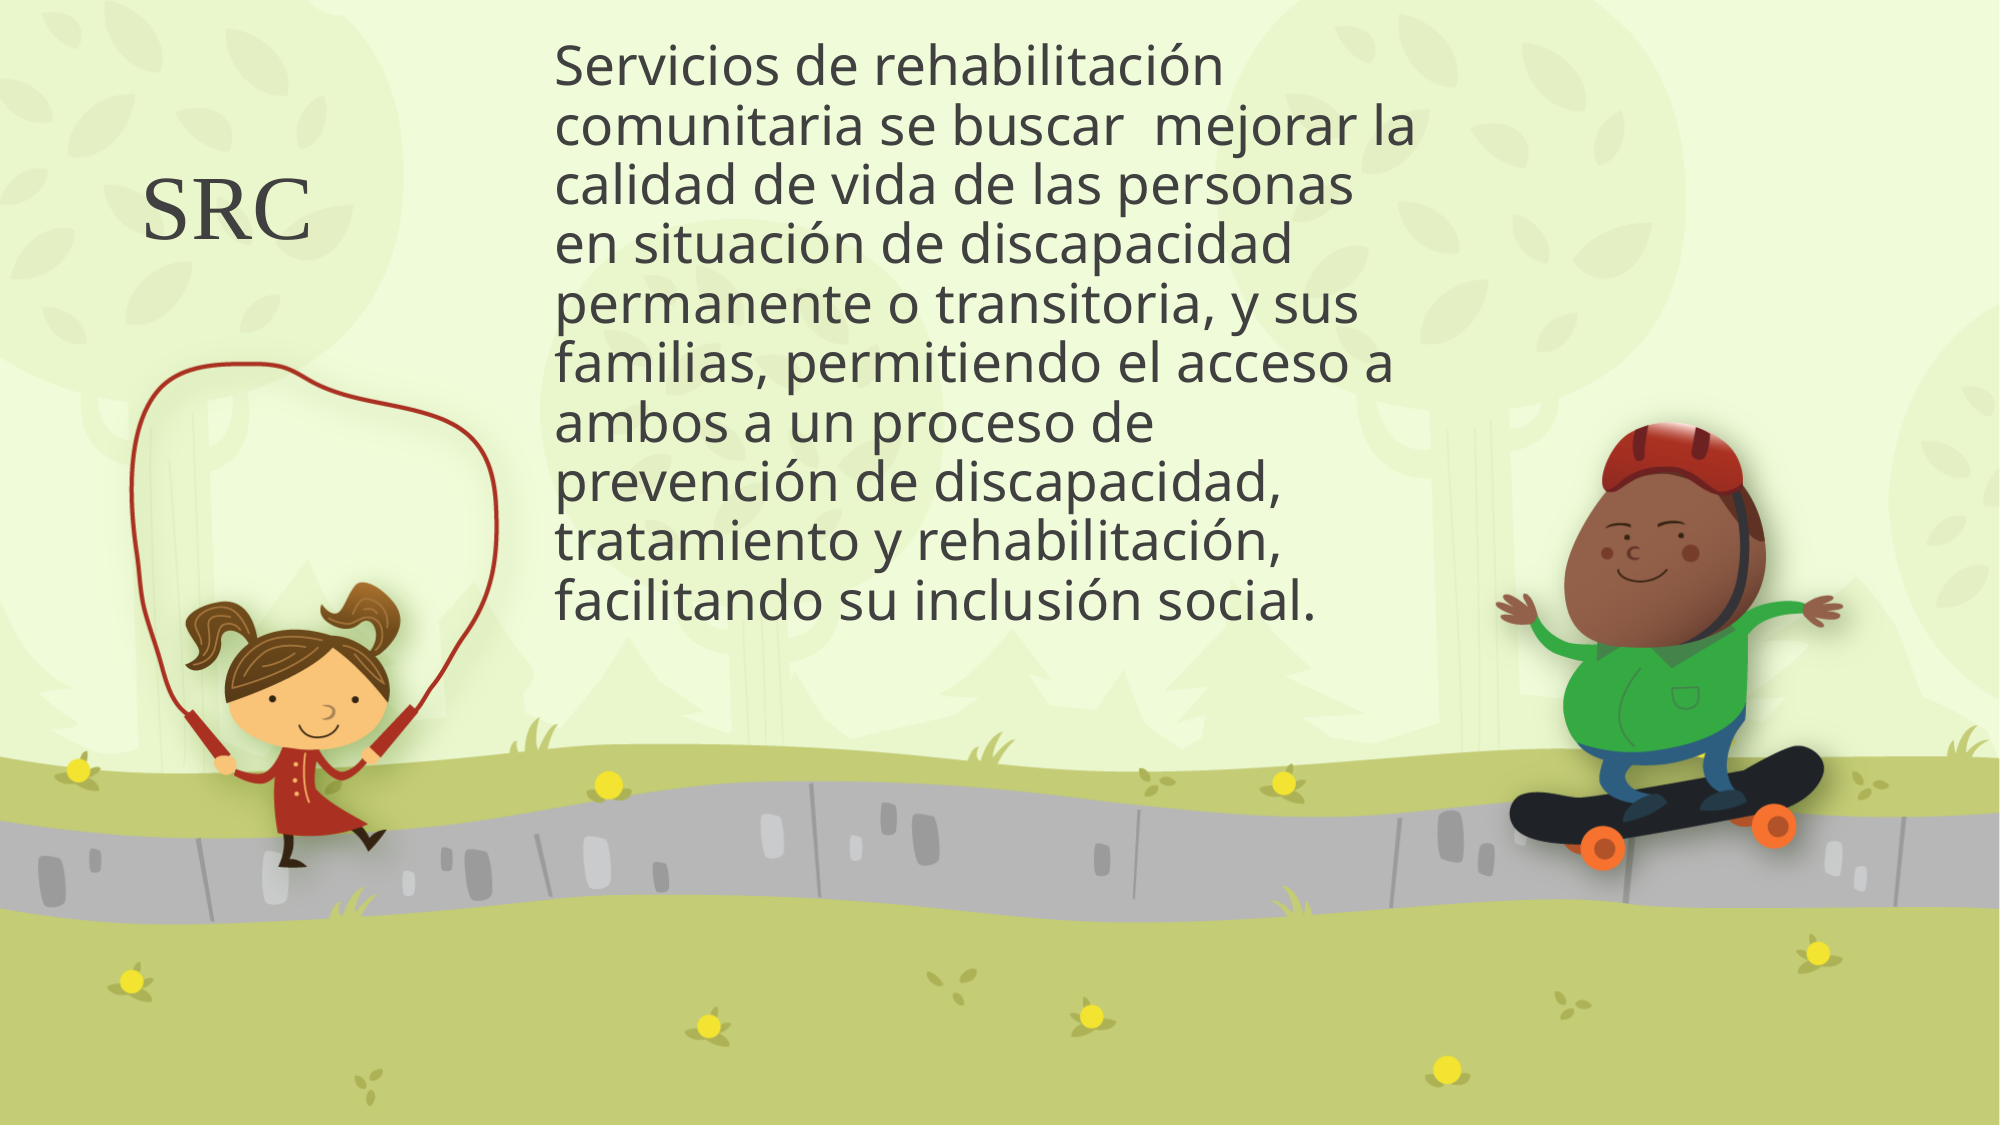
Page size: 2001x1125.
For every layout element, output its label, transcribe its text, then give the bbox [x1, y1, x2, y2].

title SRC [125, 113, 539, 268]
picture [0, 0, 2000, 1125]
list Servicios de rehabilitación comunitaria se buscar mejorar la calidad de vida de las personas en situación de discapacidad permanente o transitoria, y sus familias, permitiendo el acceso a ambos a un proceso de prevención de discapacidad, tratamiento y rehabilitación, facilitando su inclusión social. [539, 30, 1440, 681]
